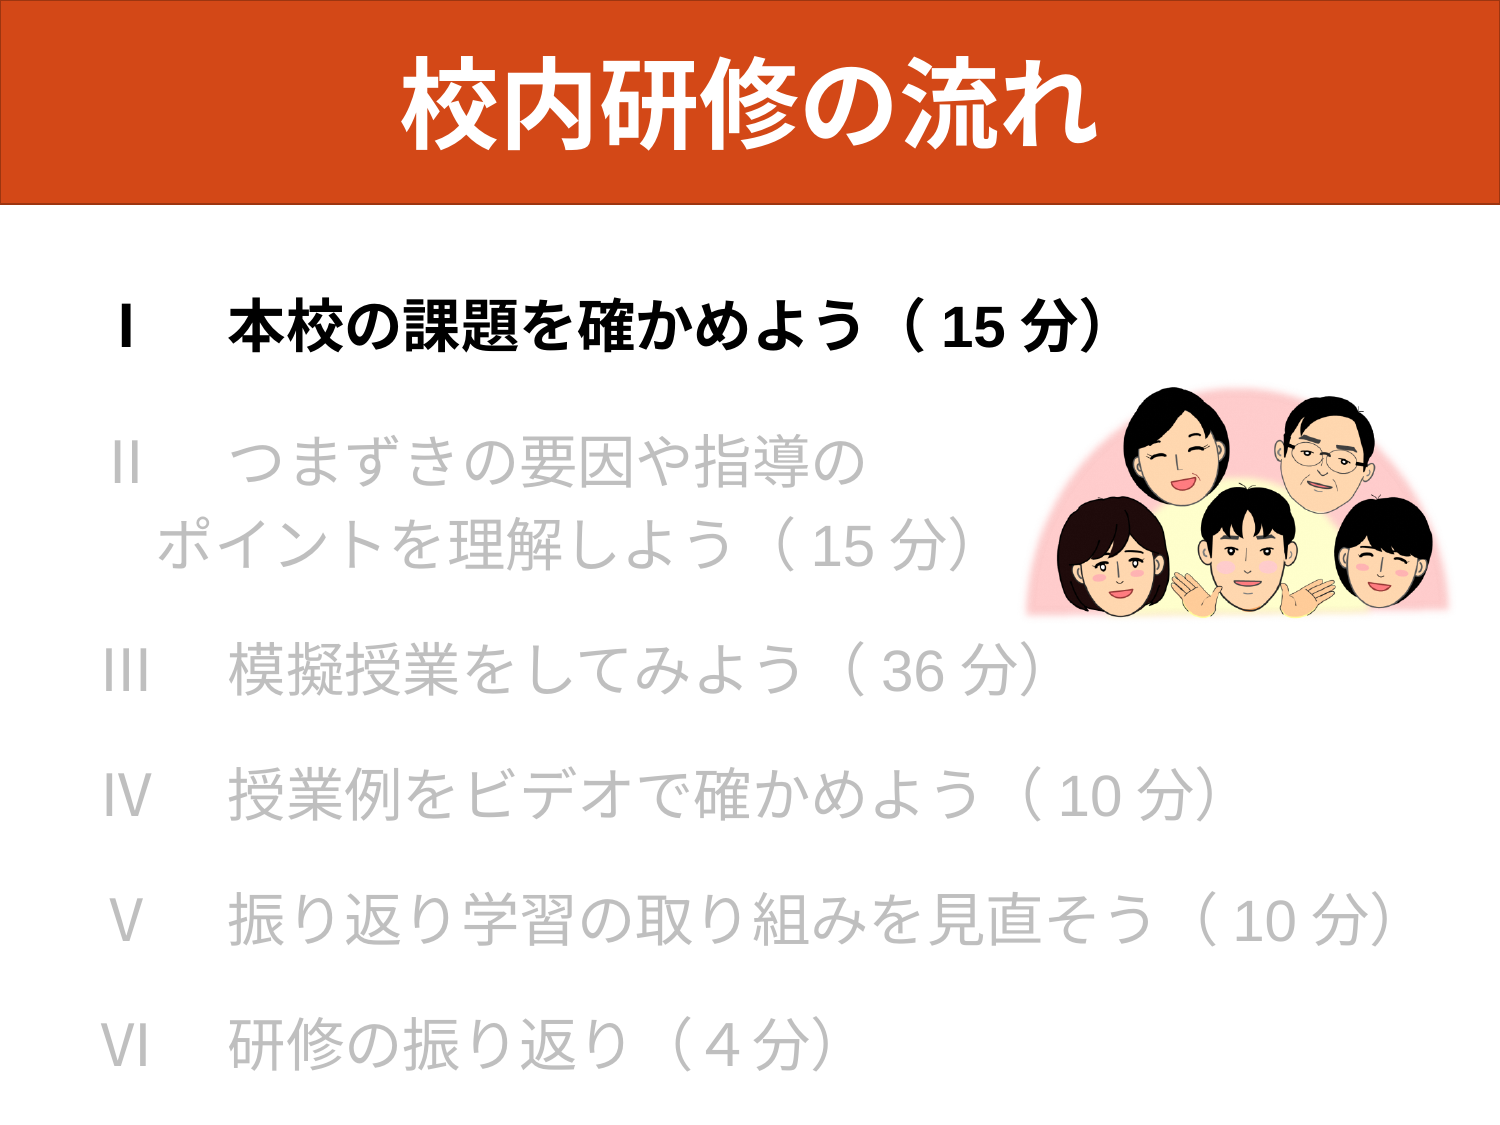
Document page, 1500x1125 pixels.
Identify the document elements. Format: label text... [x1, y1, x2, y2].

text_box 校内研修の流れ [0, 0, 1500, 205]
text_box Ⅰ 本校の課題を確かめよう（15分） Ⅱ つまずきの要因や指導の ポイントを理解しよう（15分） Ⅲ 模擬授業をしてみよう（36分） Ⅳ 授業例をビデオで確かめよう（10分） Ⅴ 振り返り学習の取り組みを見直そう（10分） Ⅵ 研修の振り返り（４分） [82, 216, 1500, 1086]
picture [1016, 378, 1458, 625]
